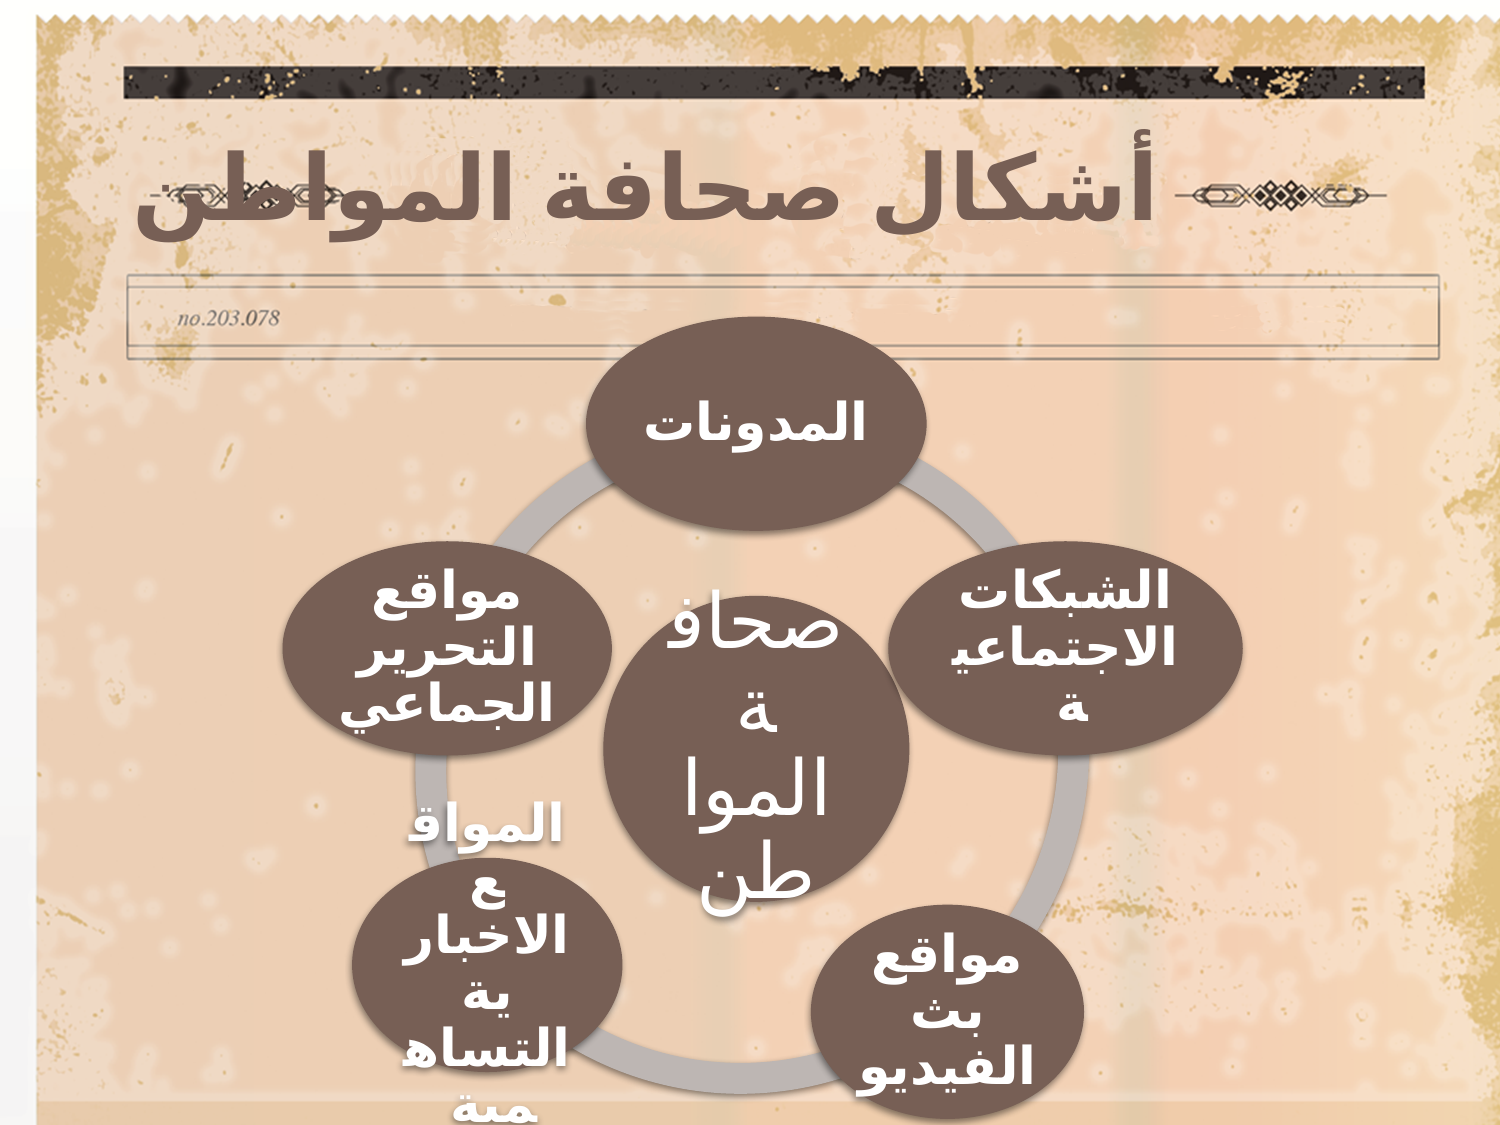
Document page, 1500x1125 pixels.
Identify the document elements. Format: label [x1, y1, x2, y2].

list [70, 316, 1455, 1125]
picture [0, 0, 1500, 1125]
